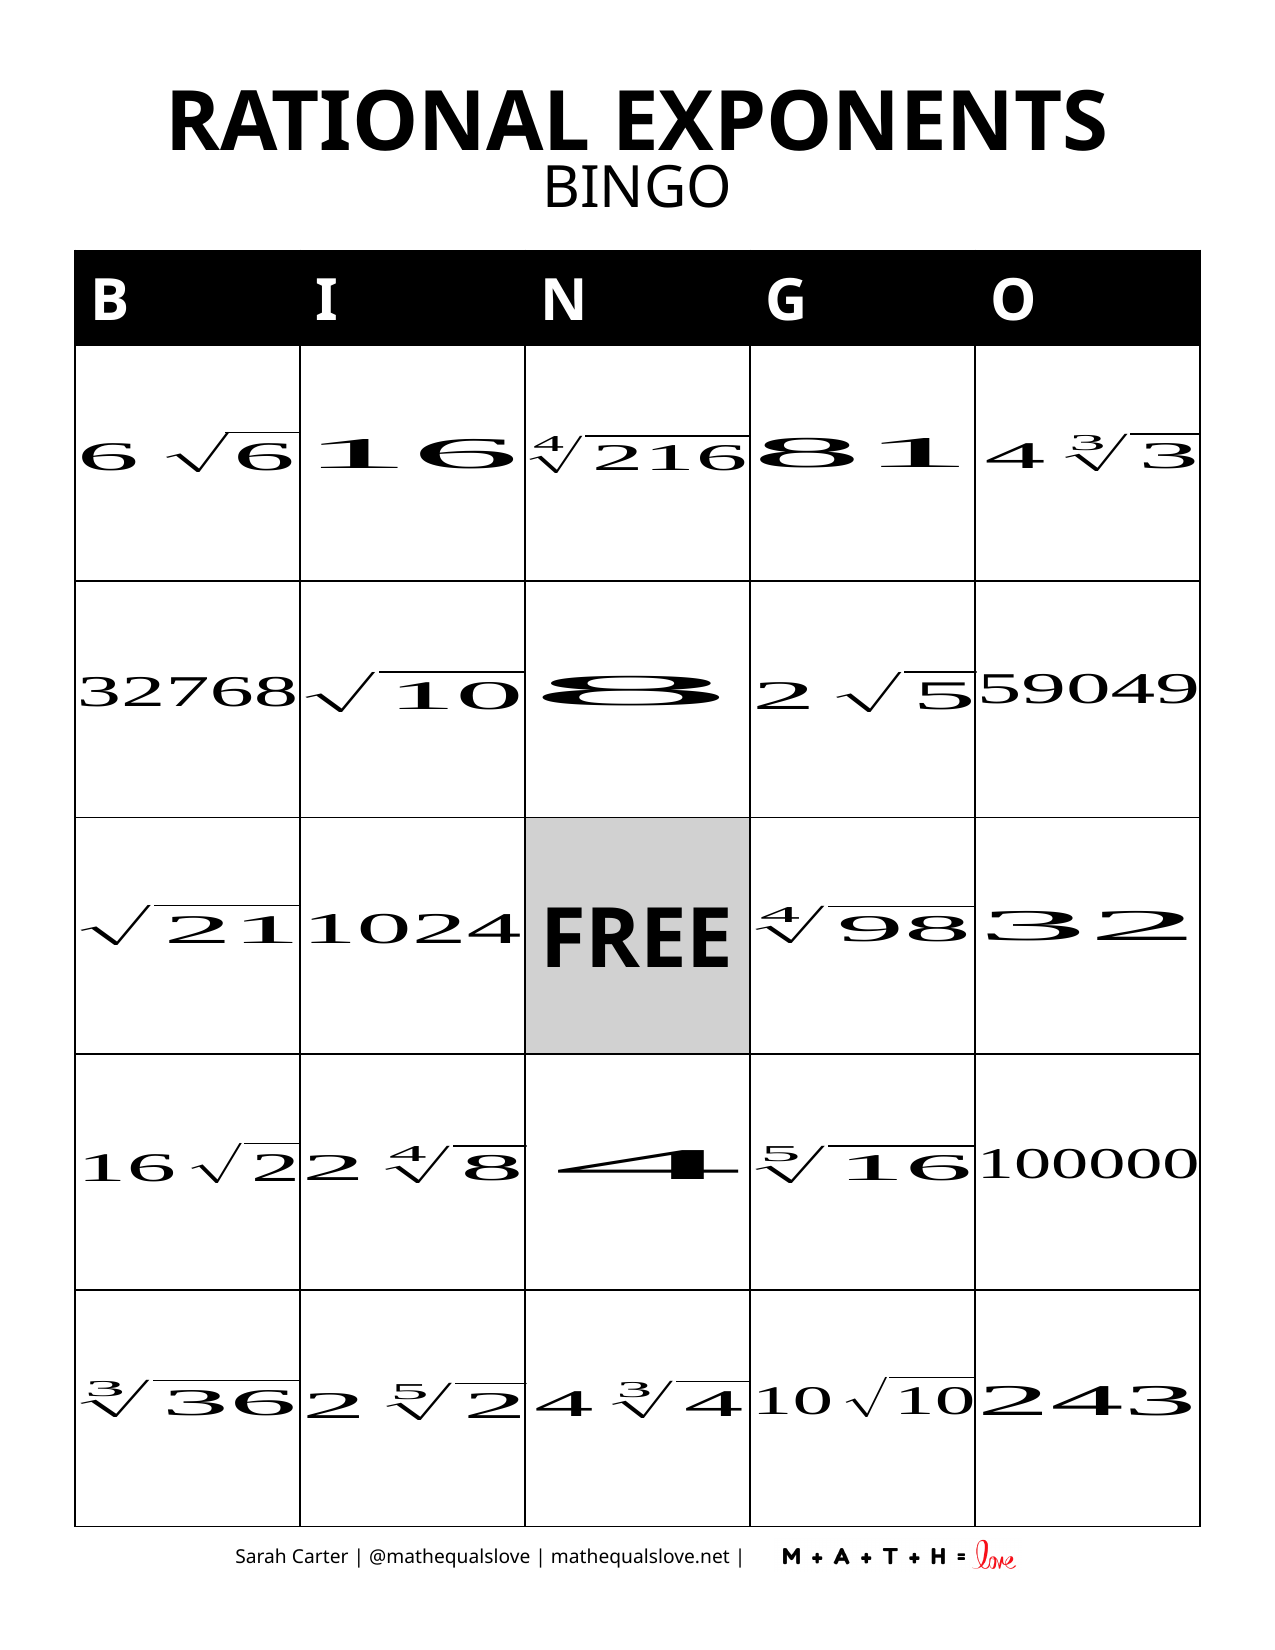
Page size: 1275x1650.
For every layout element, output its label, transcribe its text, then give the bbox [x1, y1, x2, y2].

table_cell [526, 582, 749, 817]
text_box BINGO [74, 175, 1200, 226]
table_cell [76, 818, 299, 1053]
table_cell FREE [526, 818, 749, 1053]
table_header O [976, 251, 1199, 344]
table_cell [751, 818, 974, 1053]
table_cell [526, 346, 749, 580]
table_cell [751, 346, 974, 580]
table_cell [976, 1291, 1199, 1526]
table_cell [751, 1291, 974, 1526]
table_cell [76, 346, 299, 580]
table_cell [301, 1055, 524, 1289]
table_header G [751, 251, 974, 344]
table_header I [301, 251, 524, 344]
table_cell [526, 1291, 749, 1526]
text_box RATIONAL EXPONENTS [74, 59, 1200, 175]
table_cell [976, 582, 1199, 817]
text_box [220, 1535, 1055, 1576]
table_cell [76, 582, 299, 817]
table_cell [301, 818, 524, 1053]
table_cell [526, 1055, 749, 1289]
table_cell [751, 1055, 974, 1289]
table_cell [76, 1291, 299, 1526]
table_cell [76, 1055, 299, 1289]
table_cell [301, 582, 524, 817]
table_cell [976, 1055, 1199, 1289]
table_header N [526, 251, 749, 344]
table_cell [301, 346, 524, 580]
table_header B [76, 251, 299, 344]
table_cell [301, 1291, 524, 1526]
table_cell [976, 818, 1199, 1053]
table_cell [751, 582, 974, 817]
table_cell [976, 346, 1199, 580]
